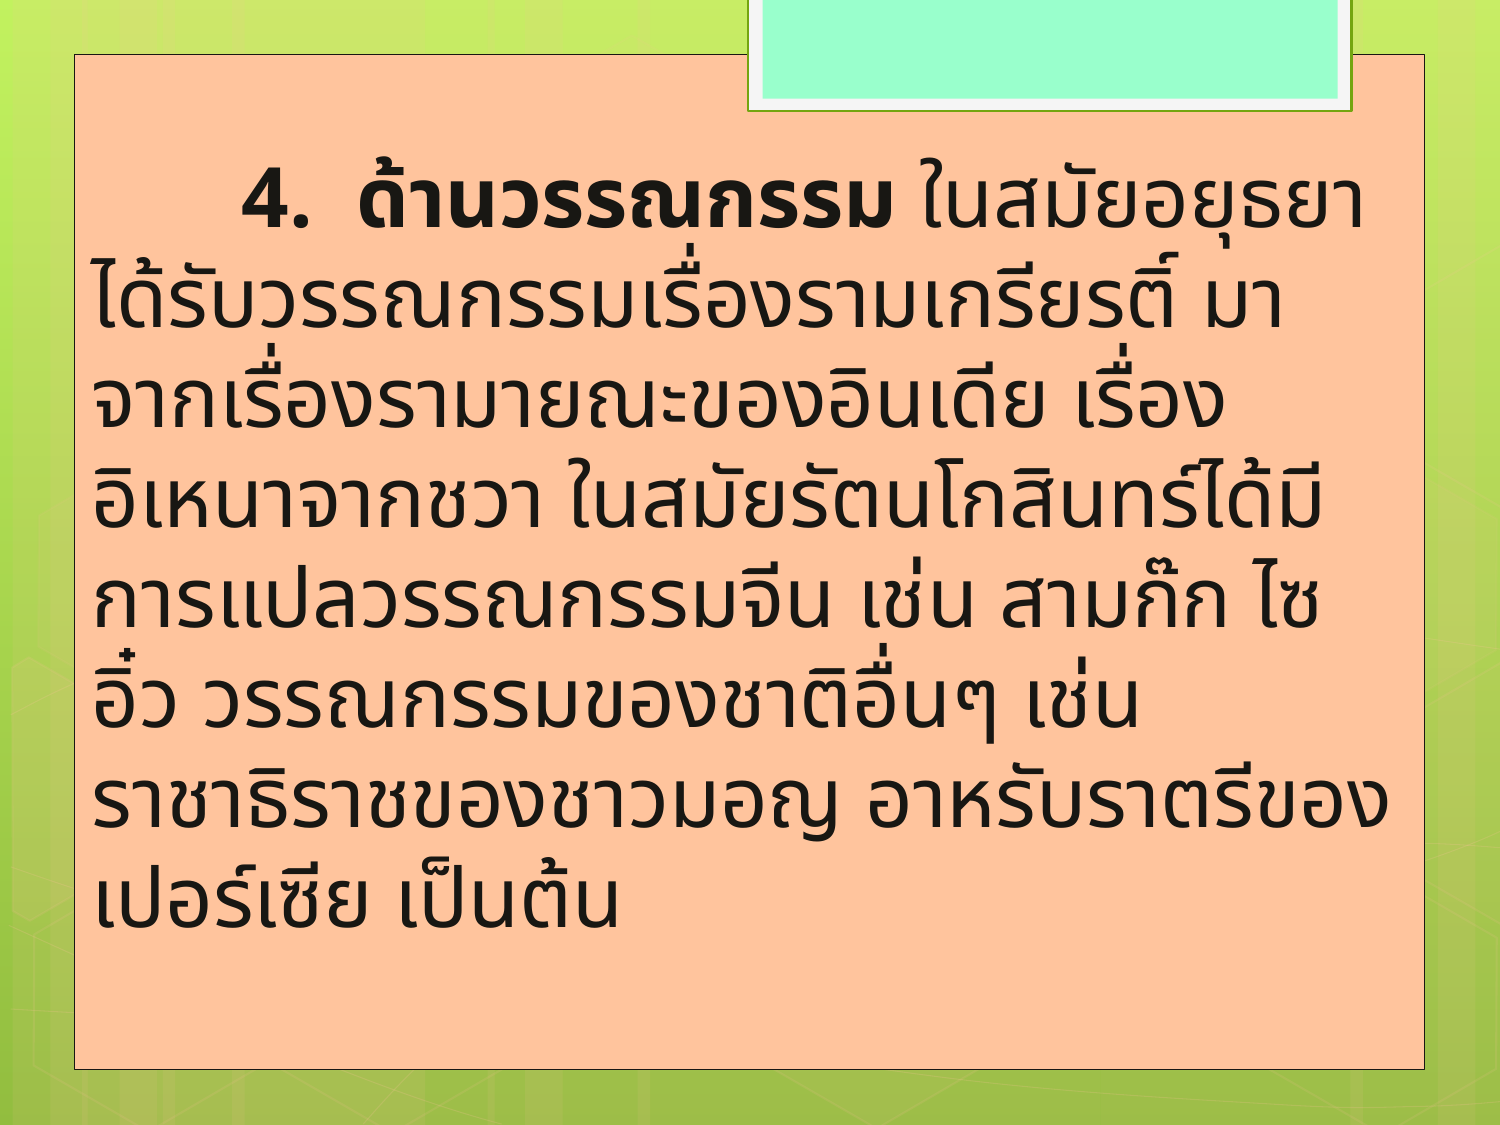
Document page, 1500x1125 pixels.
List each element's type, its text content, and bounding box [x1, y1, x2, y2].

list 4. ด้านวรรณกรรม ในสมัยอยุธยาได้รับวรรณกรรมเรื่องรามเกรียรติ์ มาจากเรื่องรามายณะของอินเดีย เรื่องอิเหนาจากชวา ในสมัยรัตนโกสินทร์ได้มีการแปลวรรณกรรมจีน เช่น สามก๊ก ไซอิ๋ว วรรณกรรมของชาติอื่นๆ เช่น ราชาธิราชของชาวมอญ อาหรับราตรีของเปอร์เซีย เป็นต้น [76, 137, 1427, 976]
